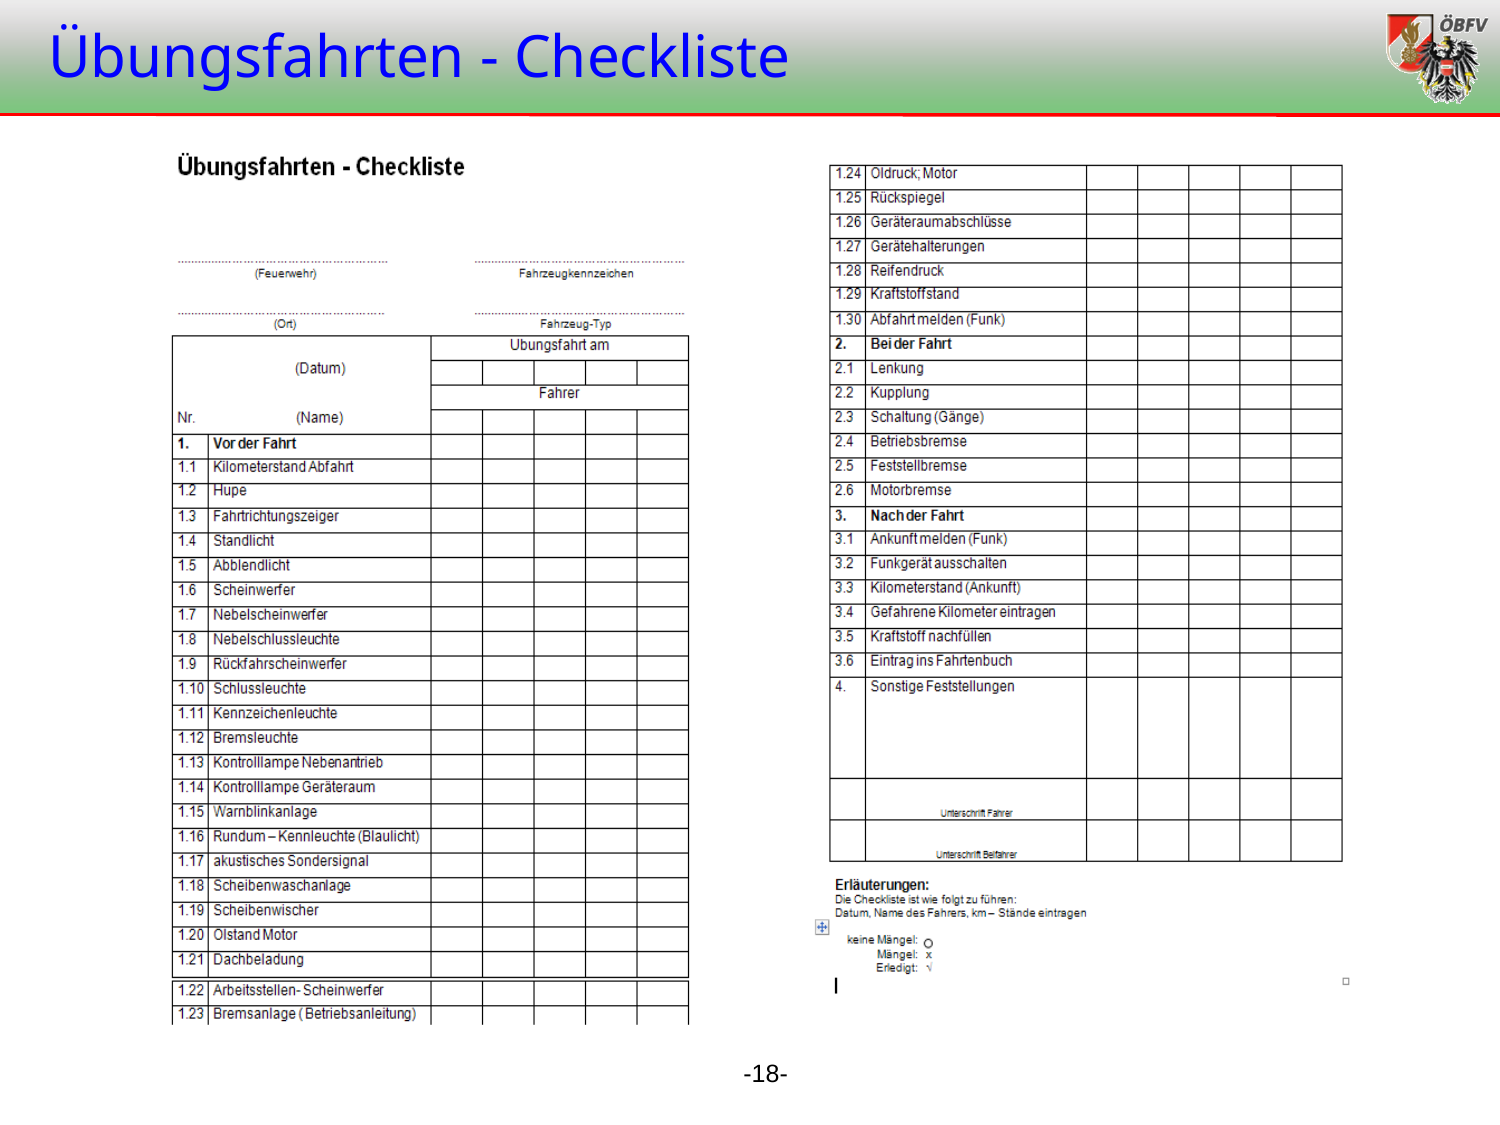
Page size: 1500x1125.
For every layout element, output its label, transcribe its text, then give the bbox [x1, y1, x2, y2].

picture [0, 0, 1500, 113]
picture [124, 128, 751, 1032]
picture [784, 140, 1383, 1035]
title Übungsfahrten - Checkliste [33, 10, 1384, 98]
slide_number -18- [609, 1049, 923, 1101]
